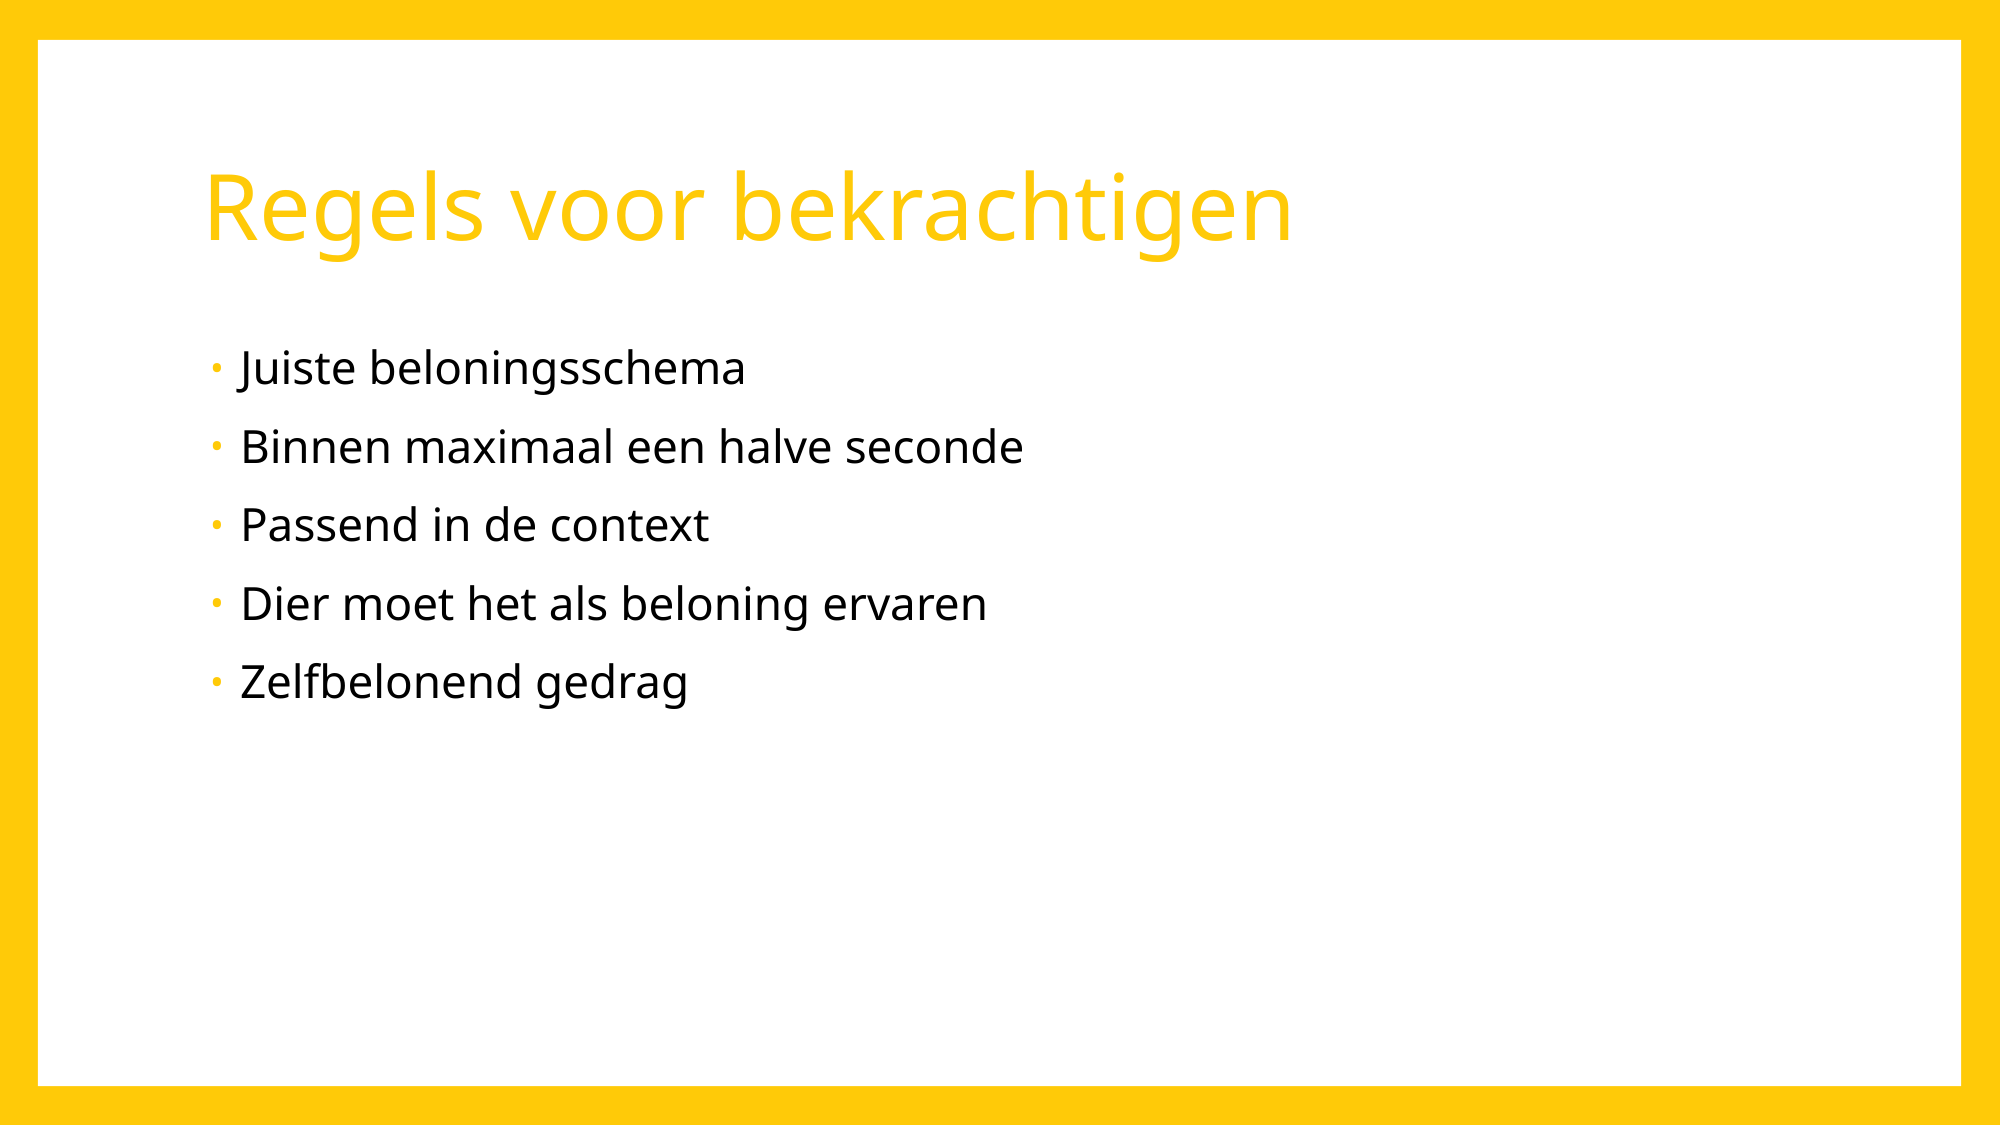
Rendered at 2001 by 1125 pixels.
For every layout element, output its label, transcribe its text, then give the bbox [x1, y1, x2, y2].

list Juiste beloningsschema Binnen maximaal een halve seconde Passend in de context Dier moet het als beloning ervaren Zelfbelonend gedrag [187, 337, 1808, 1000]
title Regels voor bekrachtigen [187, 99, 1808, 323]
